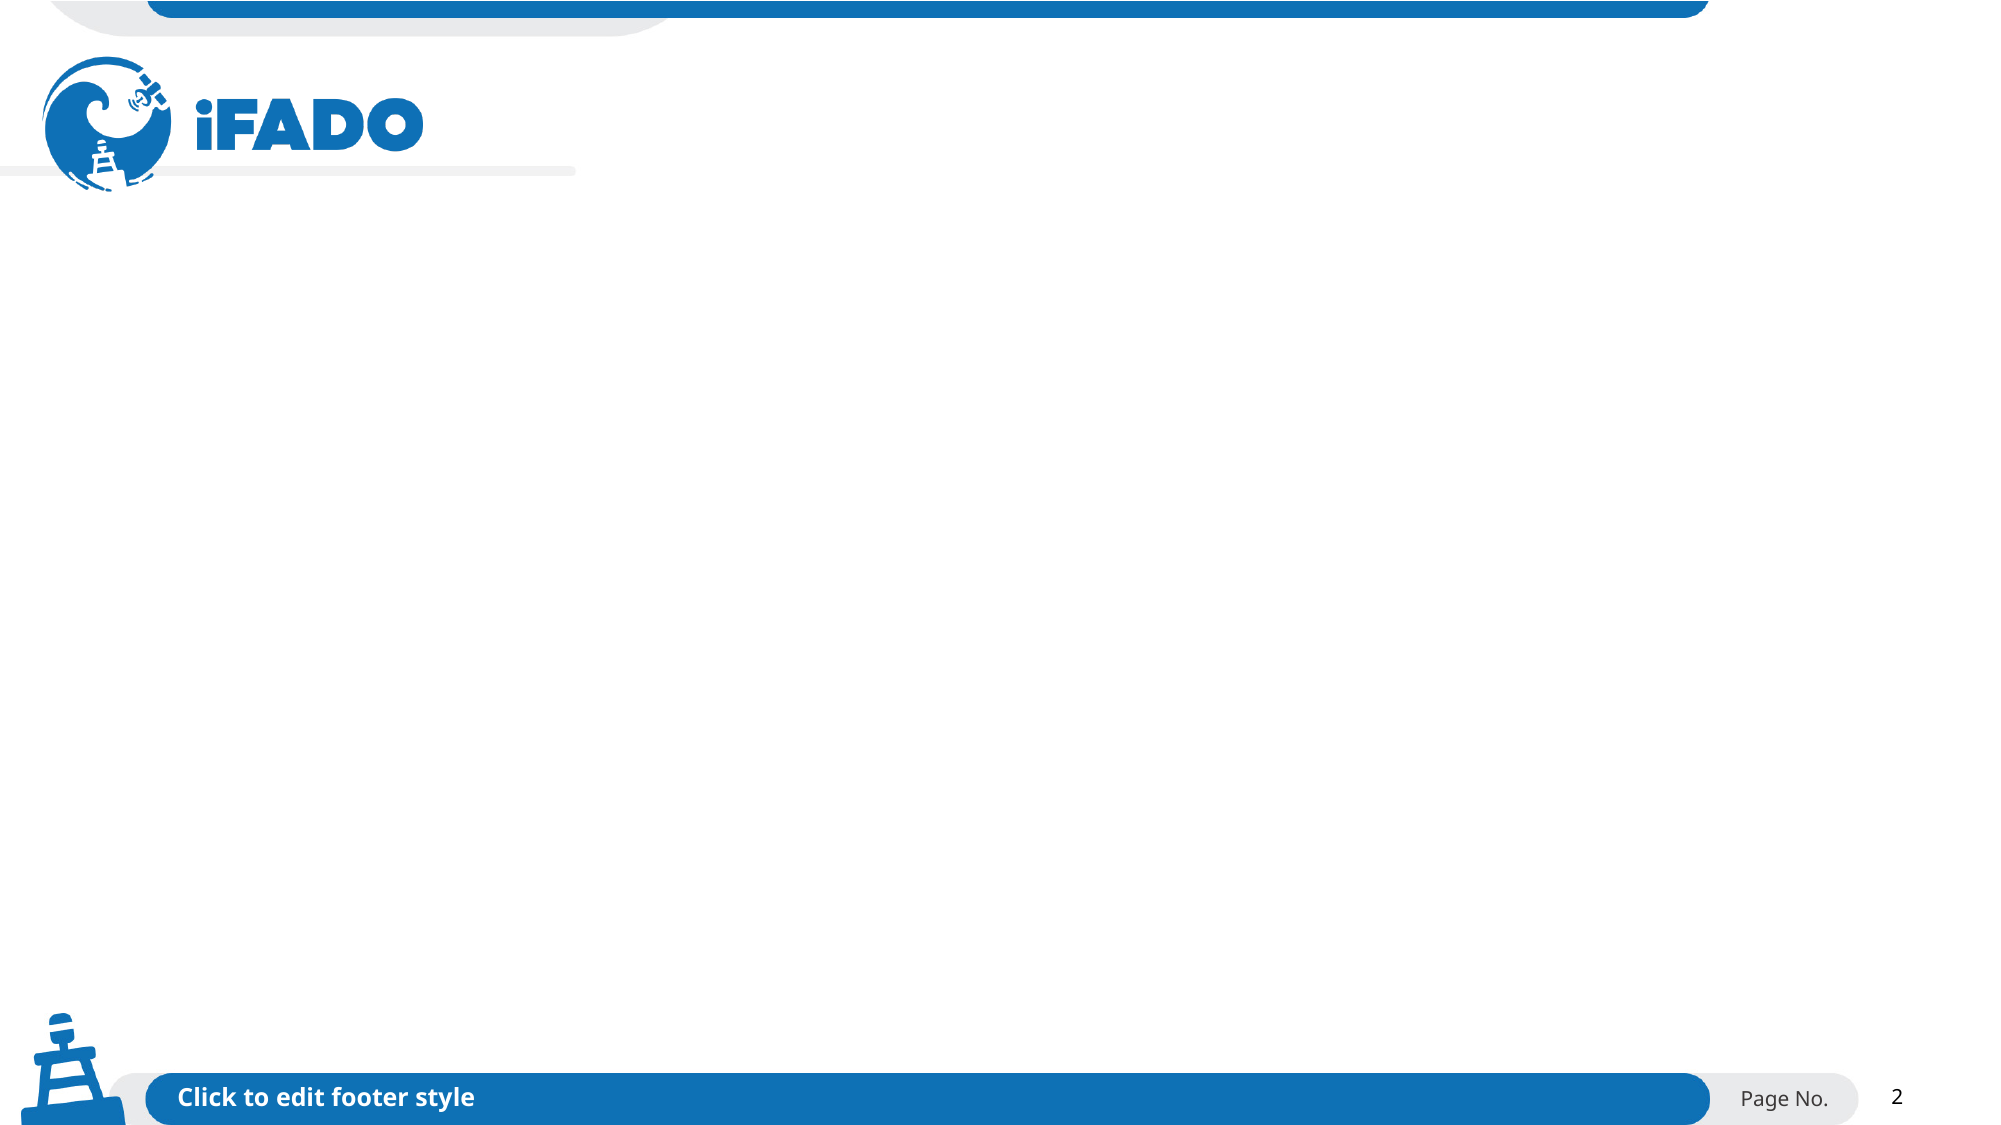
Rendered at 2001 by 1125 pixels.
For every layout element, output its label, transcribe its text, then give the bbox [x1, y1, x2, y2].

footer Click to edit footer style [162, 1072, 1666, 1124]
picture [0, 1, 2000, 1125]
